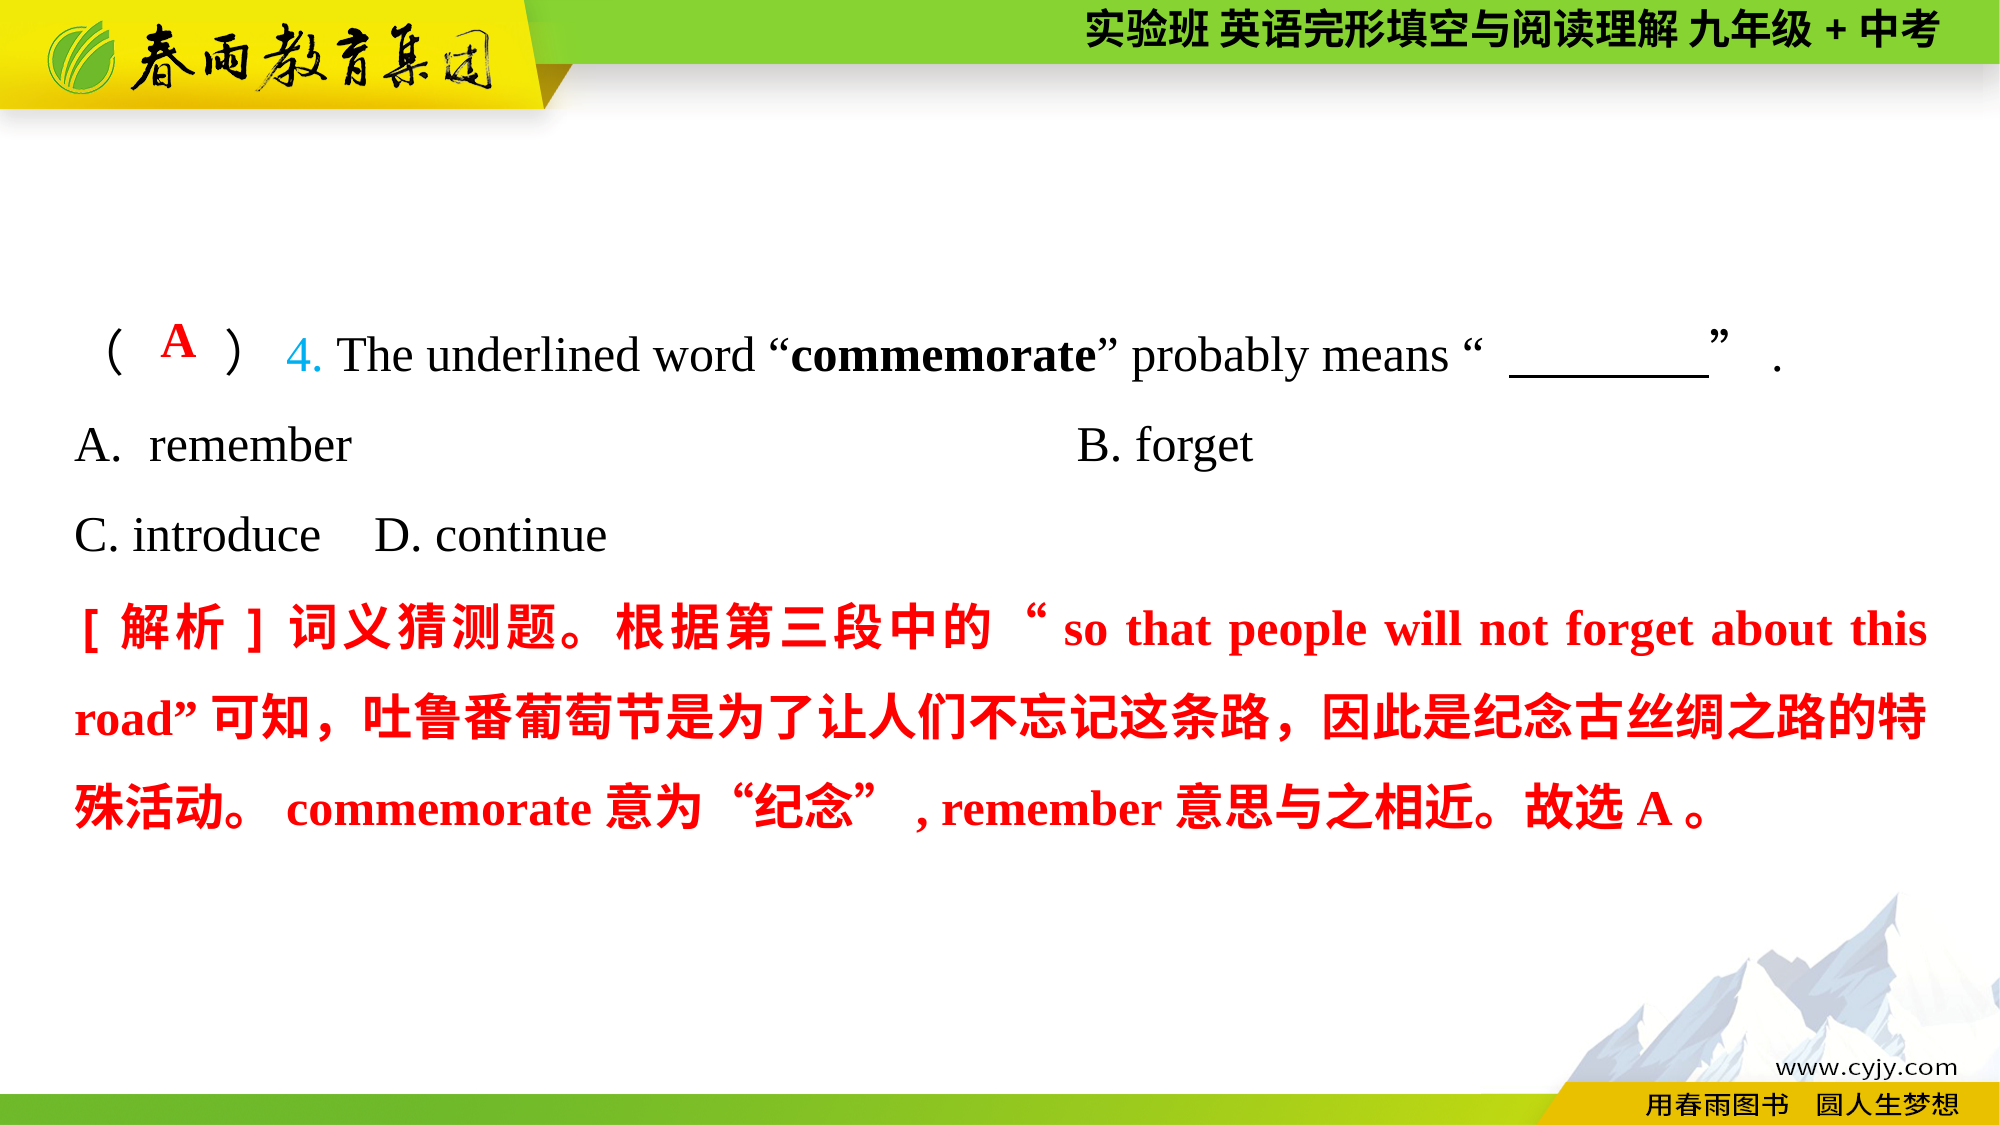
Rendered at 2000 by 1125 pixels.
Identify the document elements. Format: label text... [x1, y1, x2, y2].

list （ ）4. The underlined word “commemorate” probably means “ ”. remember B. forget C. introduce D. continue [59, 283, 1944, 572]
text_box A [145, 299, 212, 375]
picture [0, 0, 2000, 1125]
text_box [解析]词义猜测题。根据第三段中的“so that people will not forget about this road”可知，吐鲁番葡萄节是为了让人们不忘记这条路，因此是纪念古丝绸之路的特殊活动。commemorate意为“纪念”, remember意思与之相近。故选A。 [59, 572, 1944, 844]
